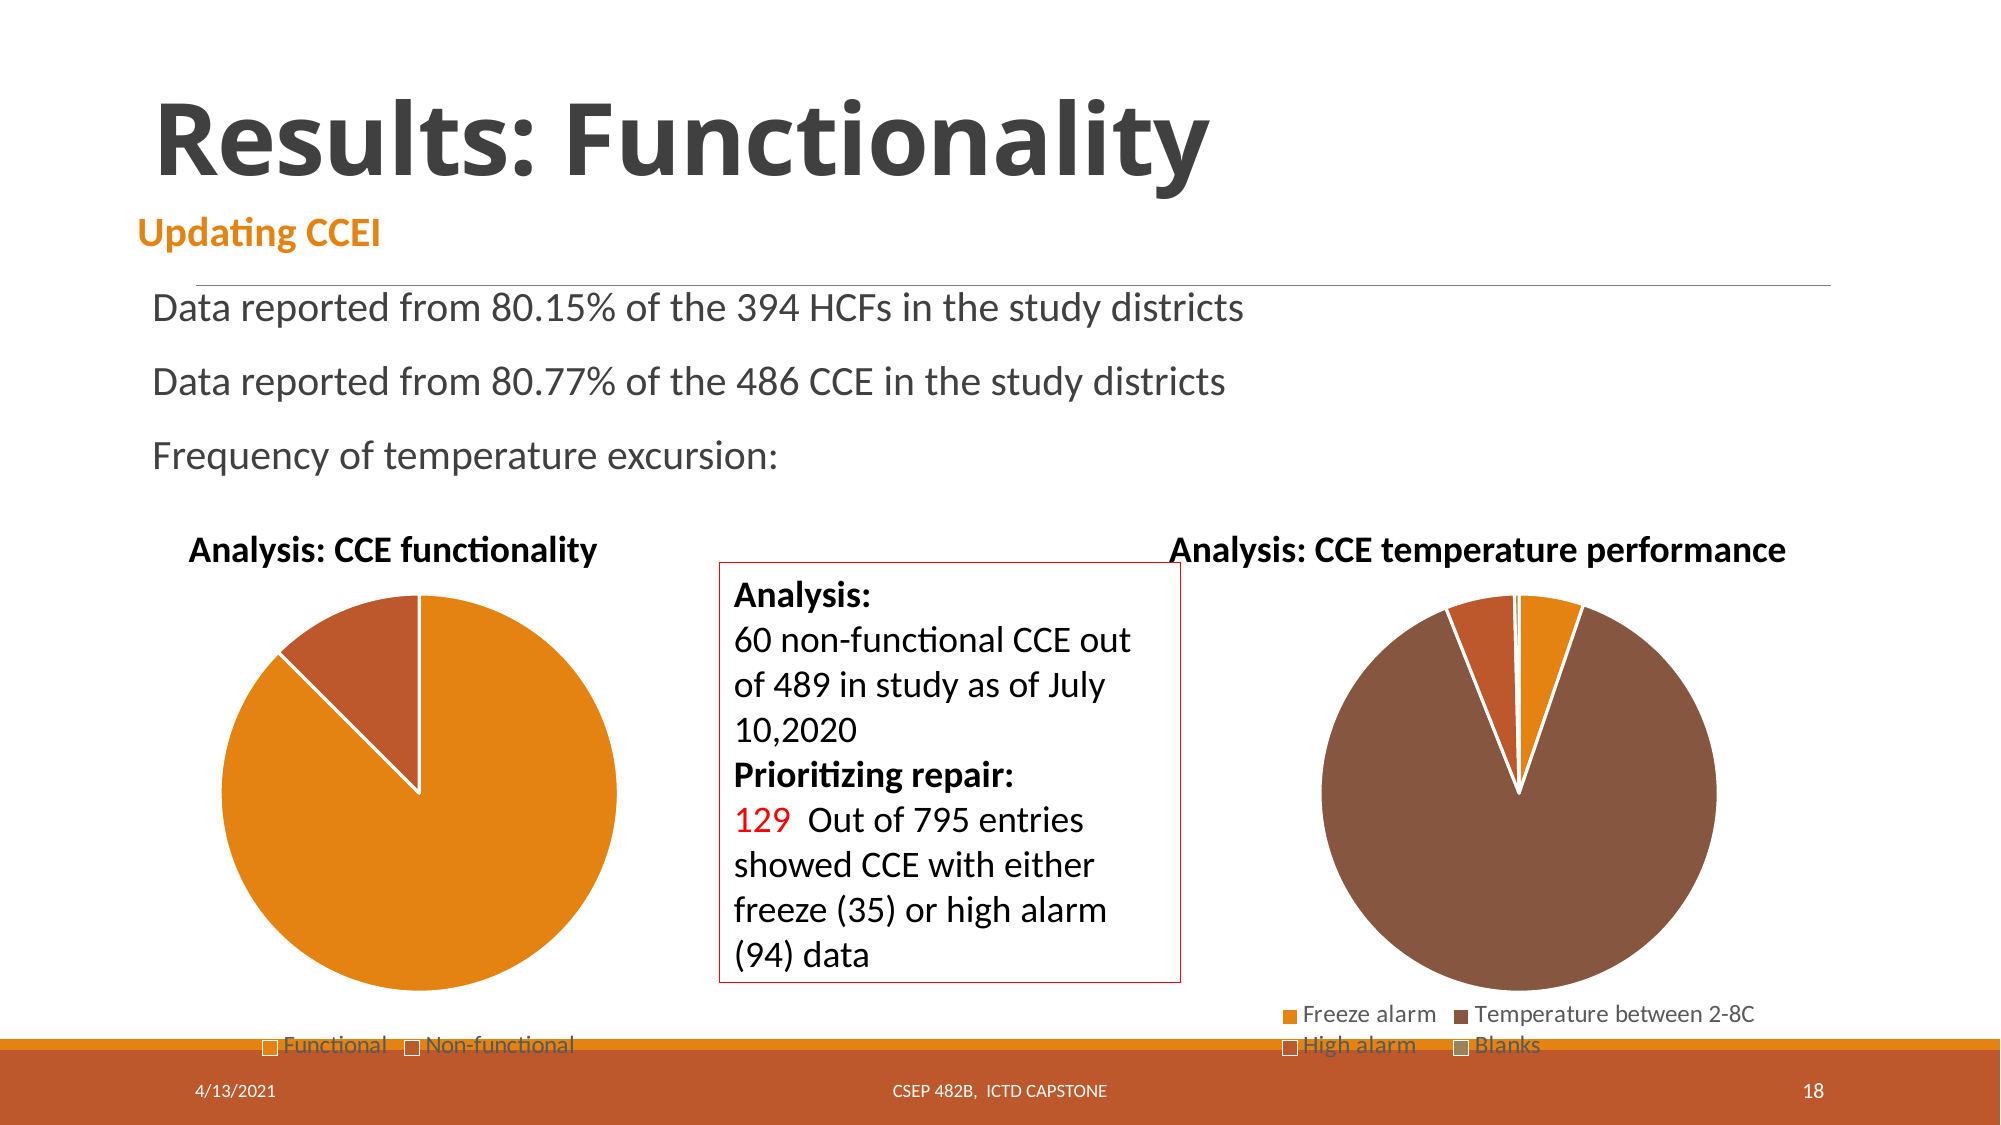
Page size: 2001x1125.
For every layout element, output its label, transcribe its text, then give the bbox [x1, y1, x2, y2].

text_box Analysis: CCE temperature performance [1154, 517, 1824, 563]
footer CSEP 482B, ICTD Capstone [604, 1059, 1396, 1120]
title Results: Functionality [137, 59, 1863, 203]
chart [136, 566, 702, 1067]
list Updating CCEI Data reported from 80.15% of the 394 HCFs in the study districts Data reported from 80.77% of the 486 CCE in the study districts Frequency of temperature excursion: [137, 203, 1863, 487]
text_box Analysis: 60 non-functional CCE out of 489 in study as of July 10,2020 Prioritizing repair: 129 Out of 795 entries showed CCE with either freeze (35) or high alarm (94) data [719, 562, 1181, 983]
text_box Analysis: CCE functionality [173, 517, 782, 667]
chart [1117, 566, 1921, 1067]
slide_number 18 [1624, 1075, 1840, 1120]
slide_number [180, 1075, 586, 1120]
